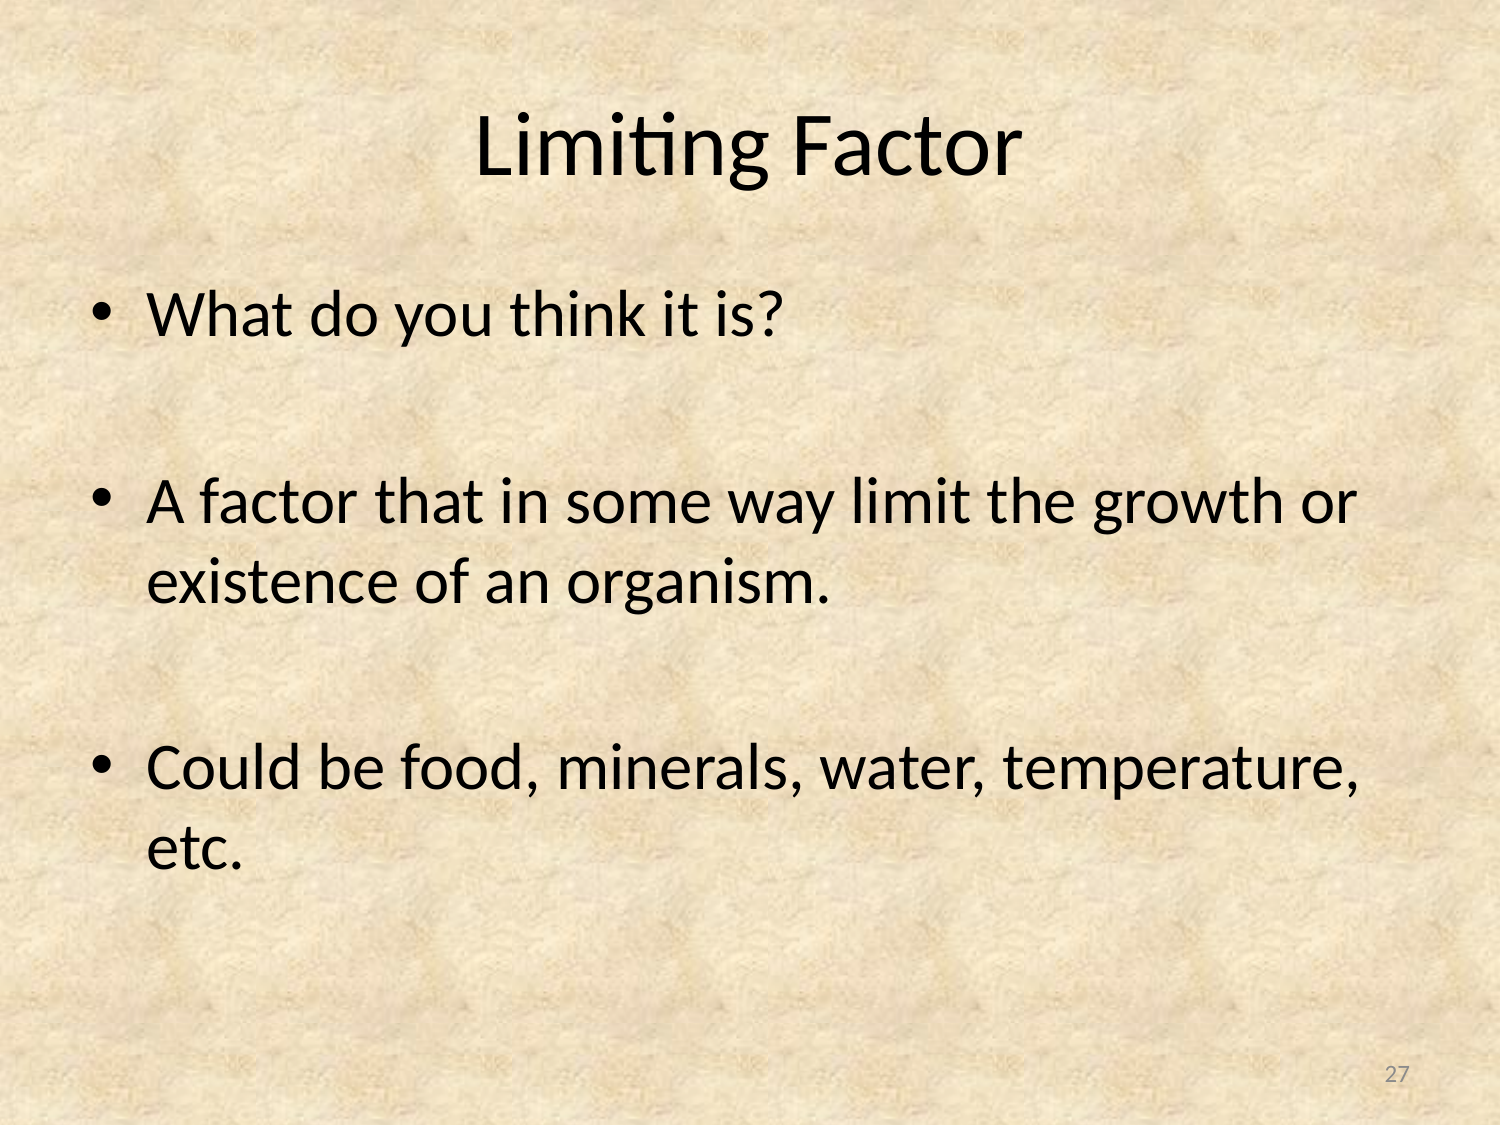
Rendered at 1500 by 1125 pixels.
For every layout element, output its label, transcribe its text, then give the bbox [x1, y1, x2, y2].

list What do you think it is? A factor that in some way limit the growth or existence of an organism. Could be food, minerals, water, temperature, etc. [75, 262, 1425, 1005]
title Limiting Factor [75, 45, 1425, 233]
slide_number 27 [1074, 1042, 1425, 1103]
